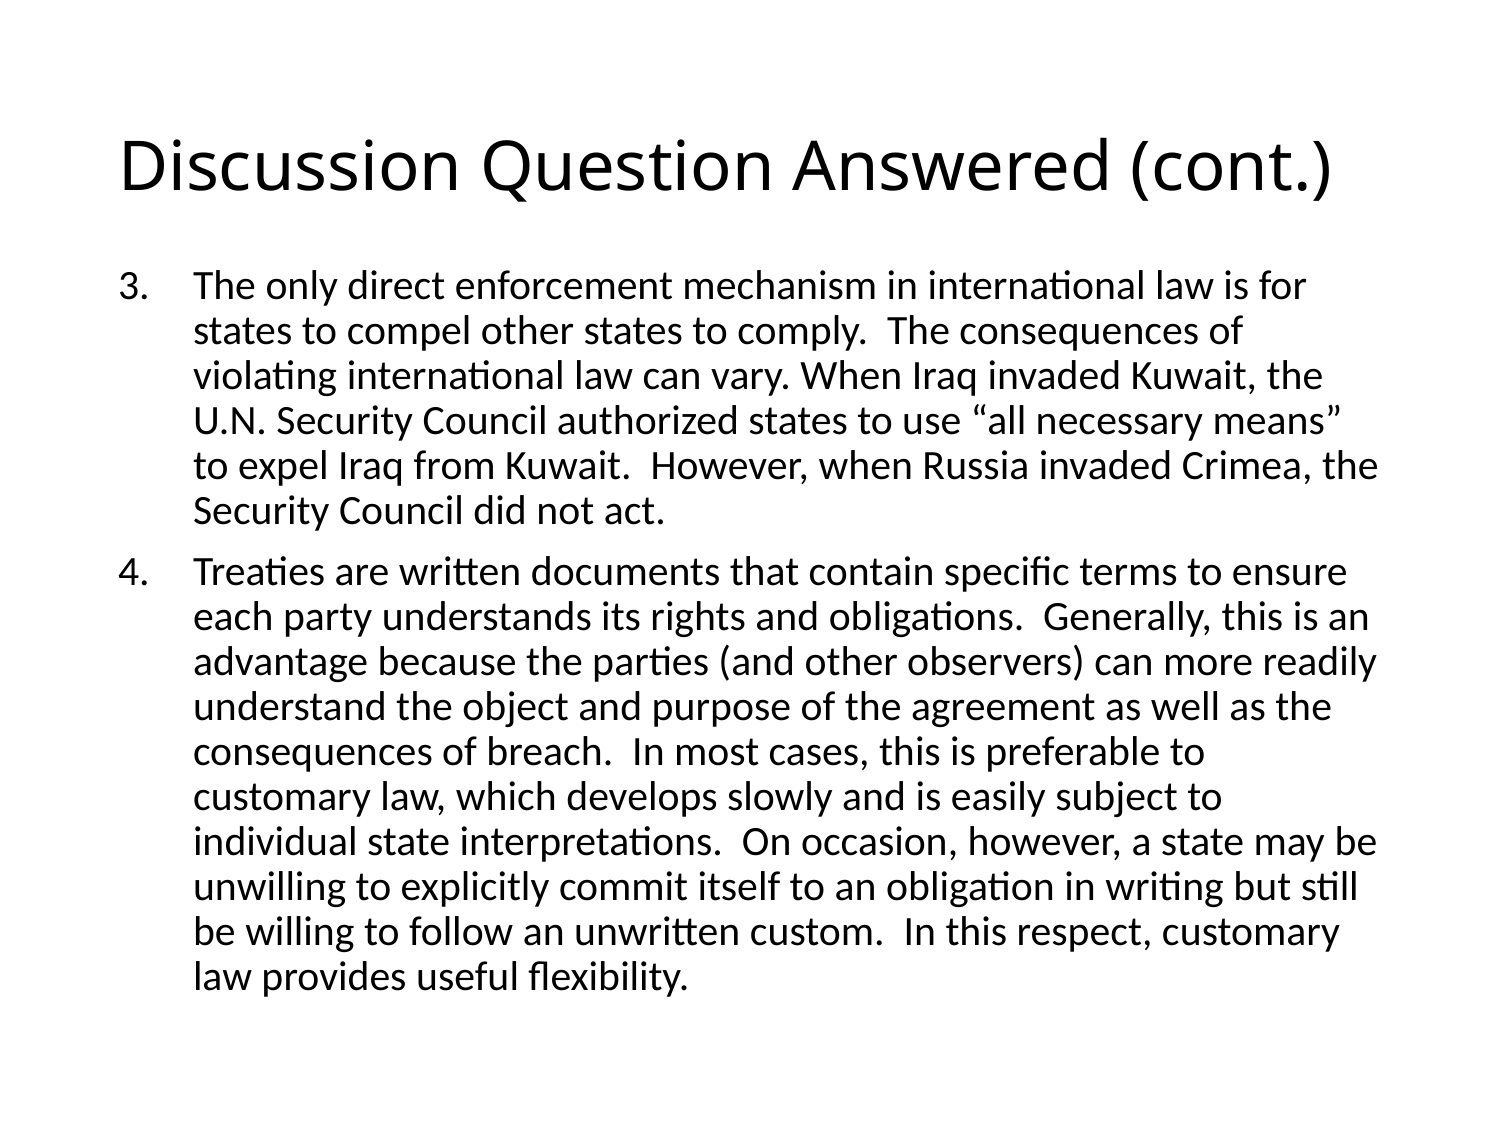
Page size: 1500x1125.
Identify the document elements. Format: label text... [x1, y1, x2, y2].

list The only direct enforcement mechanism in international law is for states to compel other states to comply. The consequences of violating international law can vary. When Iraq invaded Kuwait, the U.N. Security Council authorized states to use “all necessary means” to expel Iraq from Kuwait. However, when Russia invaded Crimea, the Security Council did not act. Treaties are written documents that contain specific terms to ensure each party understands its rights and obligations. Generally, this is an advantage because the parties (and other observers) can more readily understand the object and purpose of the agreement as well as the consequences of breach. In most cases, this is preferable to customary law, which develops slowly and is easily subject to individual state interpretations. On occasion, however, a state may be unwilling to explicitly commit itself to an obligation in writing but still be willing to follow an unwritten custom. In this respect, customary law provides useful flexibility. [102, 255, 1398, 970]
title Discussion Question Answered (cont.) [102, 59, 1398, 255]
